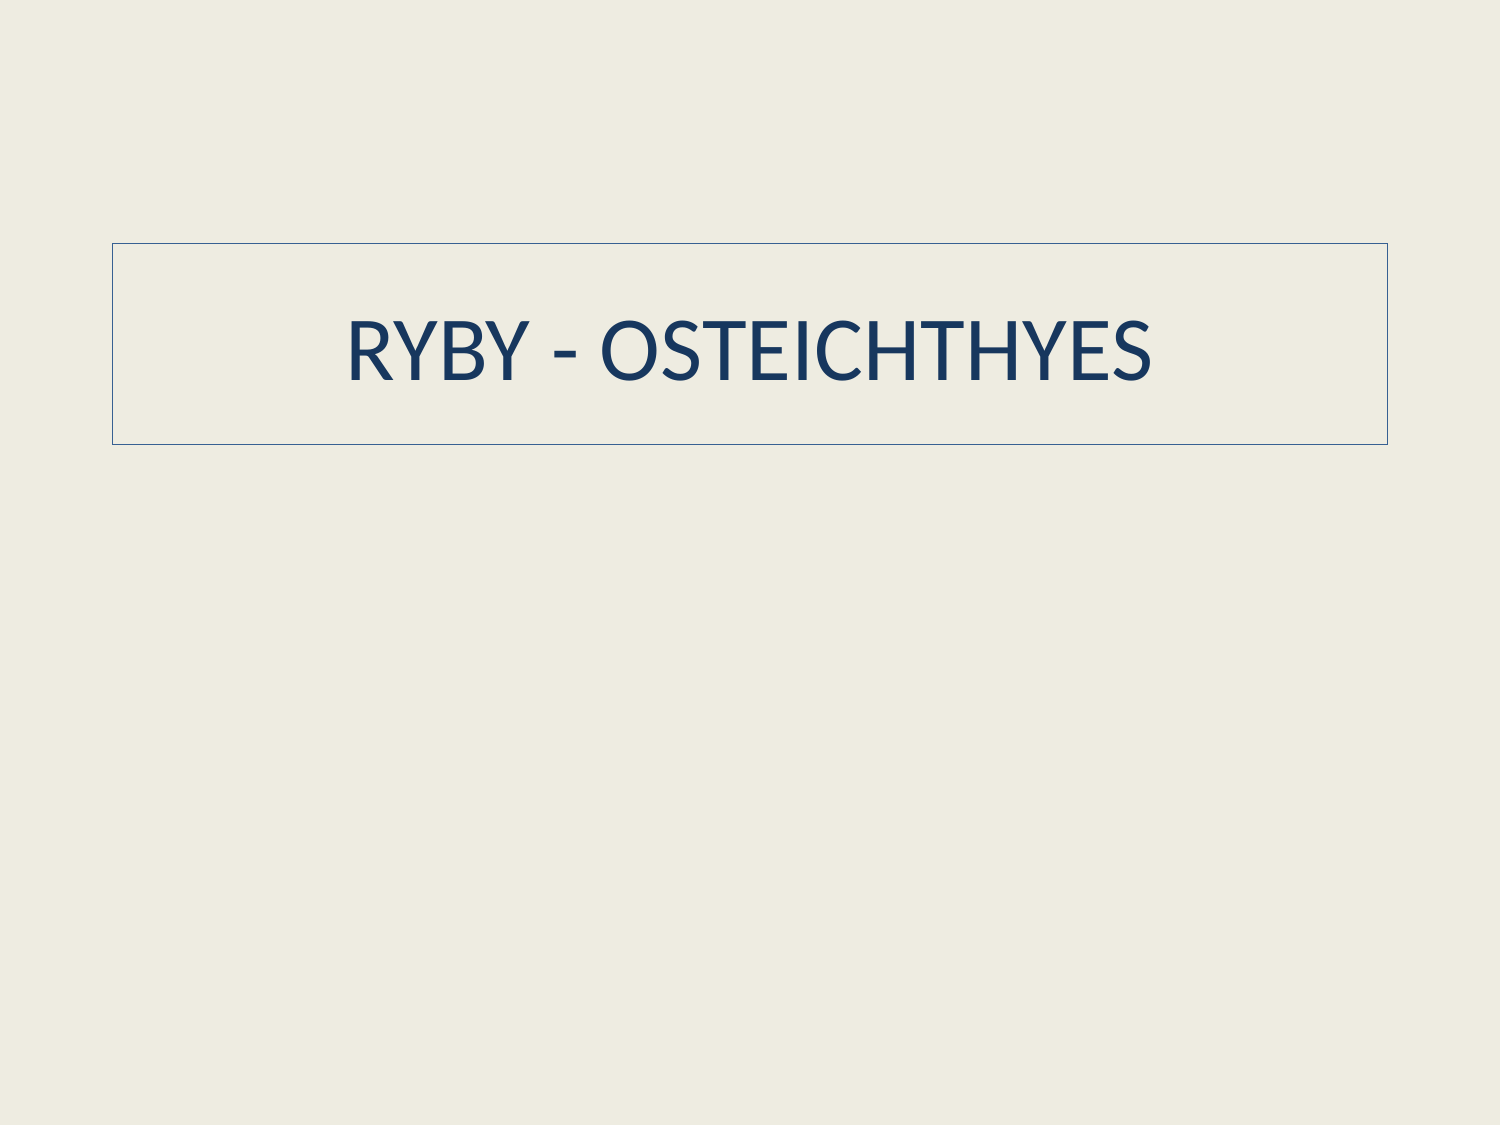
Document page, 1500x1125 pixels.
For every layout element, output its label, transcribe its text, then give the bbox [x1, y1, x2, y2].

title RYBY - OSTEICHTHYES [112, 243, 1388, 445]
